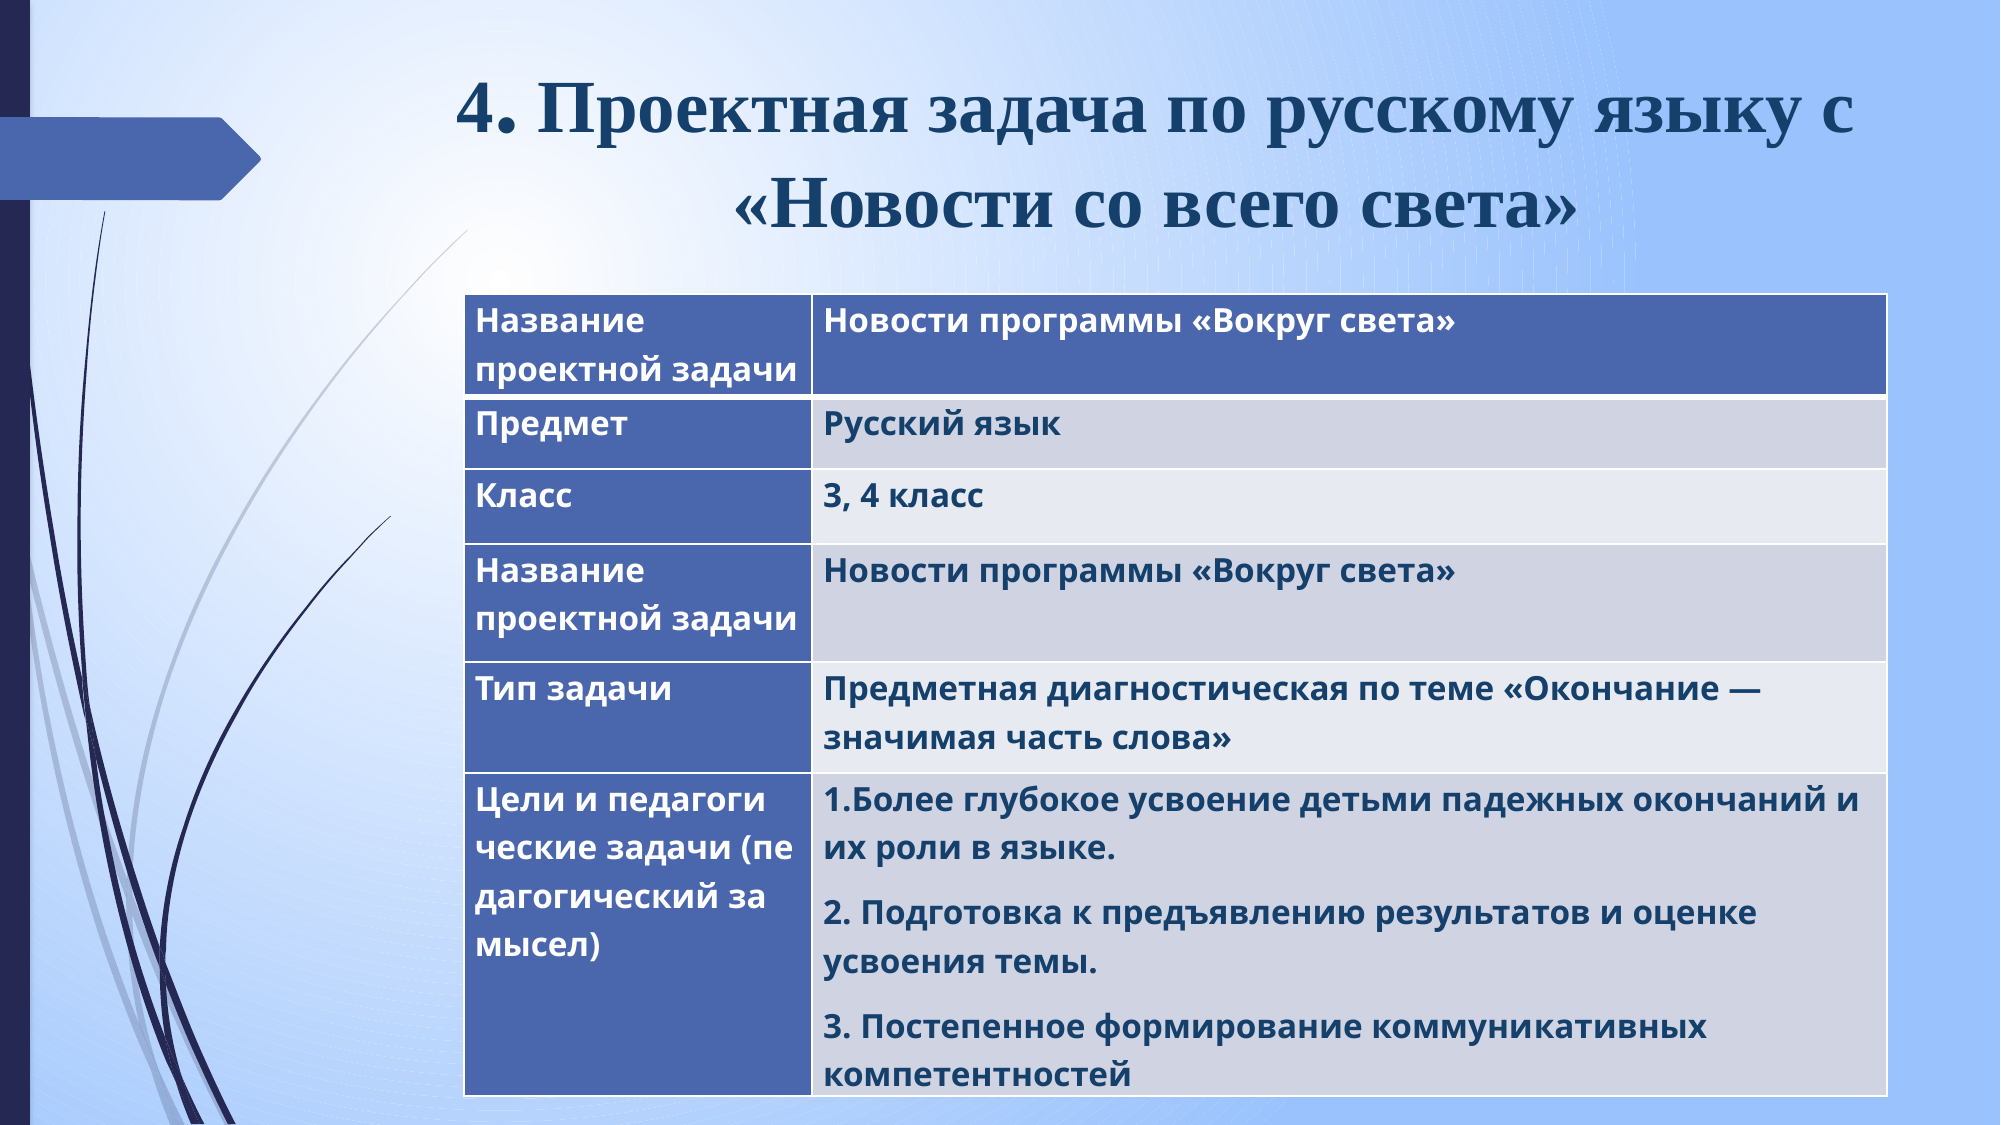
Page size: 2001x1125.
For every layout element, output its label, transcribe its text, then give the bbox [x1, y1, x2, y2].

table_cell Тип задачи [465, 663, 811, 772]
table_cell Цели и педагоги­ческие задачи (пе­дагогический за­мысел) [465, 774, 811, 1095]
table_cell 1.Более глубокое усвоение детьми па­дежных окончаний и их роли в языке. 2. Подготовка к предъявлению результа­тов и оценке усвоения темы. 3. Постепенное формирование коммуни­кативных компетентностей [813, 774, 1886, 1095]
table_cell Новости программы «Вокруг света» [813, 545, 1886, 661]
table_cell 3, 4 класс [813, 470, 1886, 543]
table_cell Русский язык [813, 400, 1886, 468]
title 4. Проектная задача по русскому языку с «Новости со всего света» [425, 25, 1888, 313]
table_cell Название проектной задачи [465, 545, 811, 661]
table_header Название проектной задачи [465, 295, 811, 394]
table_cell Предметная диагностическая по теме «Окончание — значимая часть слова» [813, 663, 1886, 772]
table_cell Класс [465, 470, 811, 543]
table_cell Предмет [465, 400, 811, 468]
table_header Новости программы «Вокруг света» [813, 295, 1886, 394]
